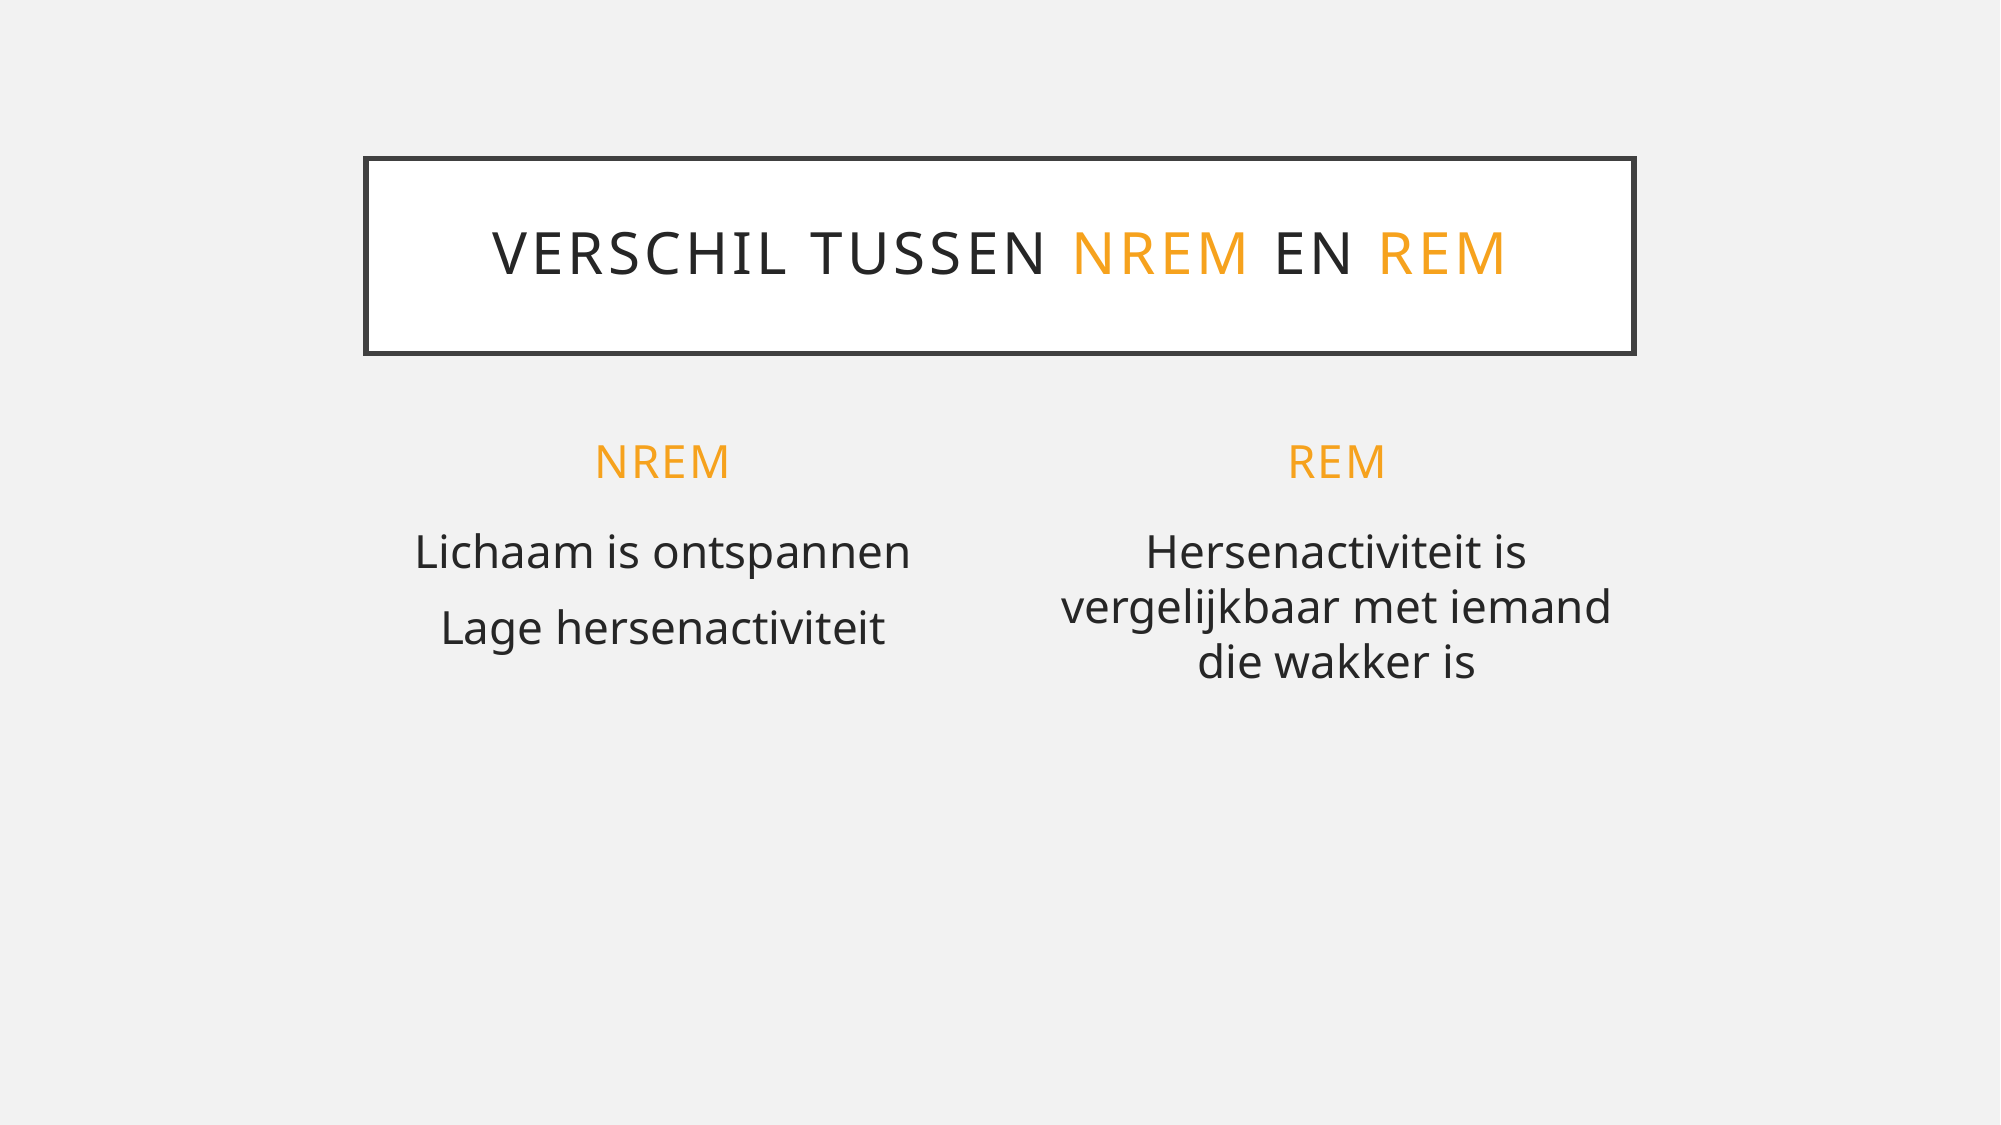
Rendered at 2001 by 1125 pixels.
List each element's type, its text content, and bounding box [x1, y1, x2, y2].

list NREM [366, 379, 961, 495]
title Verschil tussen NREM en REM [363, 156, 1637, 356]
list Hersenactiviteit is vergelijkbaar met iemand die wakker is [1039, 515, 1634, 942]
list REM [1039, 379, 1634, 495]
list Lichaam is ontspannen Lage hersenactiviteit [366, 515, 961, 942]
